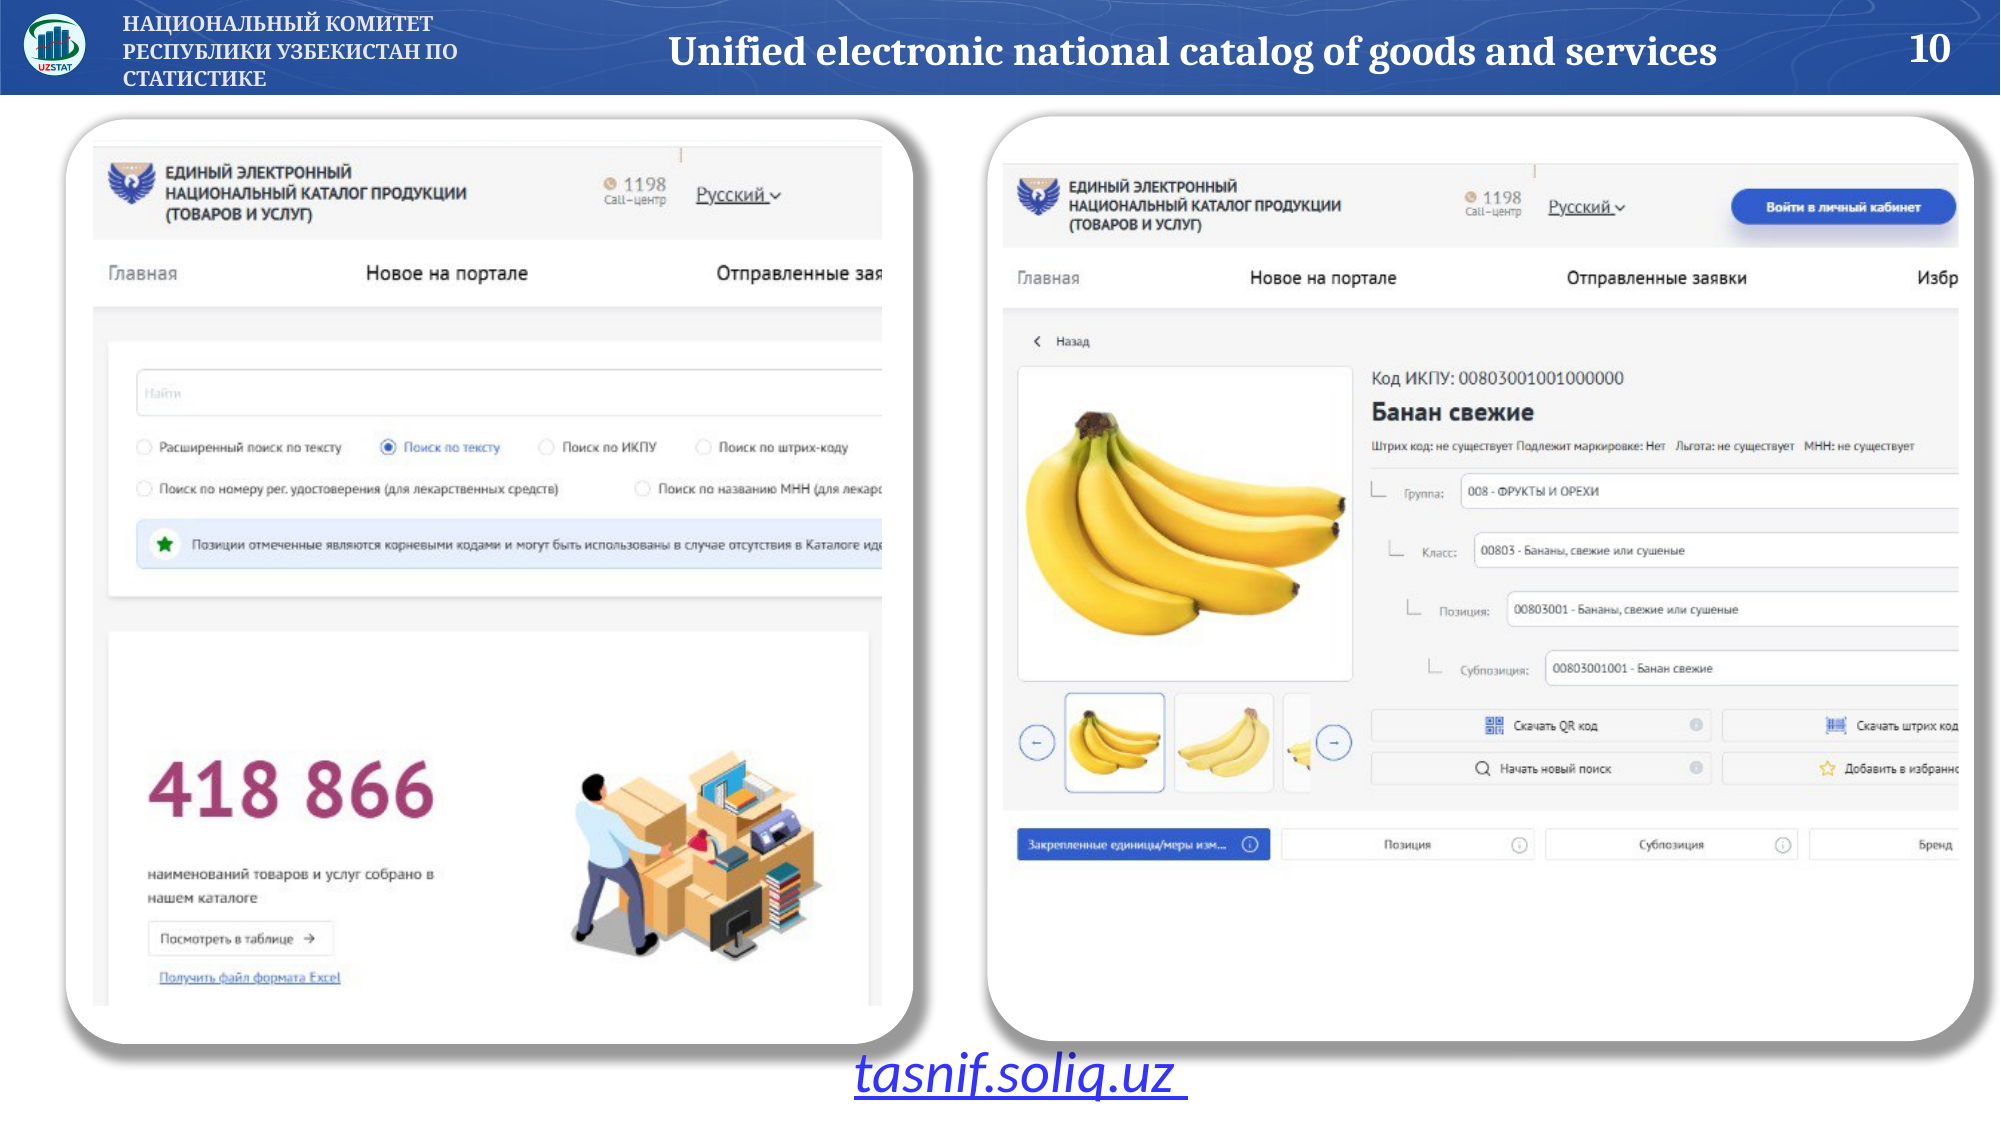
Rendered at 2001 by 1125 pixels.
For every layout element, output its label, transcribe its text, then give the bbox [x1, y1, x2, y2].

text_box НАЦИОНАЛЬНЫЙ КОМИТЕТ РЕСПУБЛИКИ УЗБЕКИСТАН ПО СТАТИСТИКЕ [108, 95, 535, 99]
picture [0, 0, 2000, 95]
picture [92, 140, 882, 1006]
text_box [64, 118, 915, 1046]
text_box tasnif.soliq.uz [838, 1026, 1303, 1112]
picture [1002, 159, 1959, 879]
text_box [986, 115, 1975, 1043]
